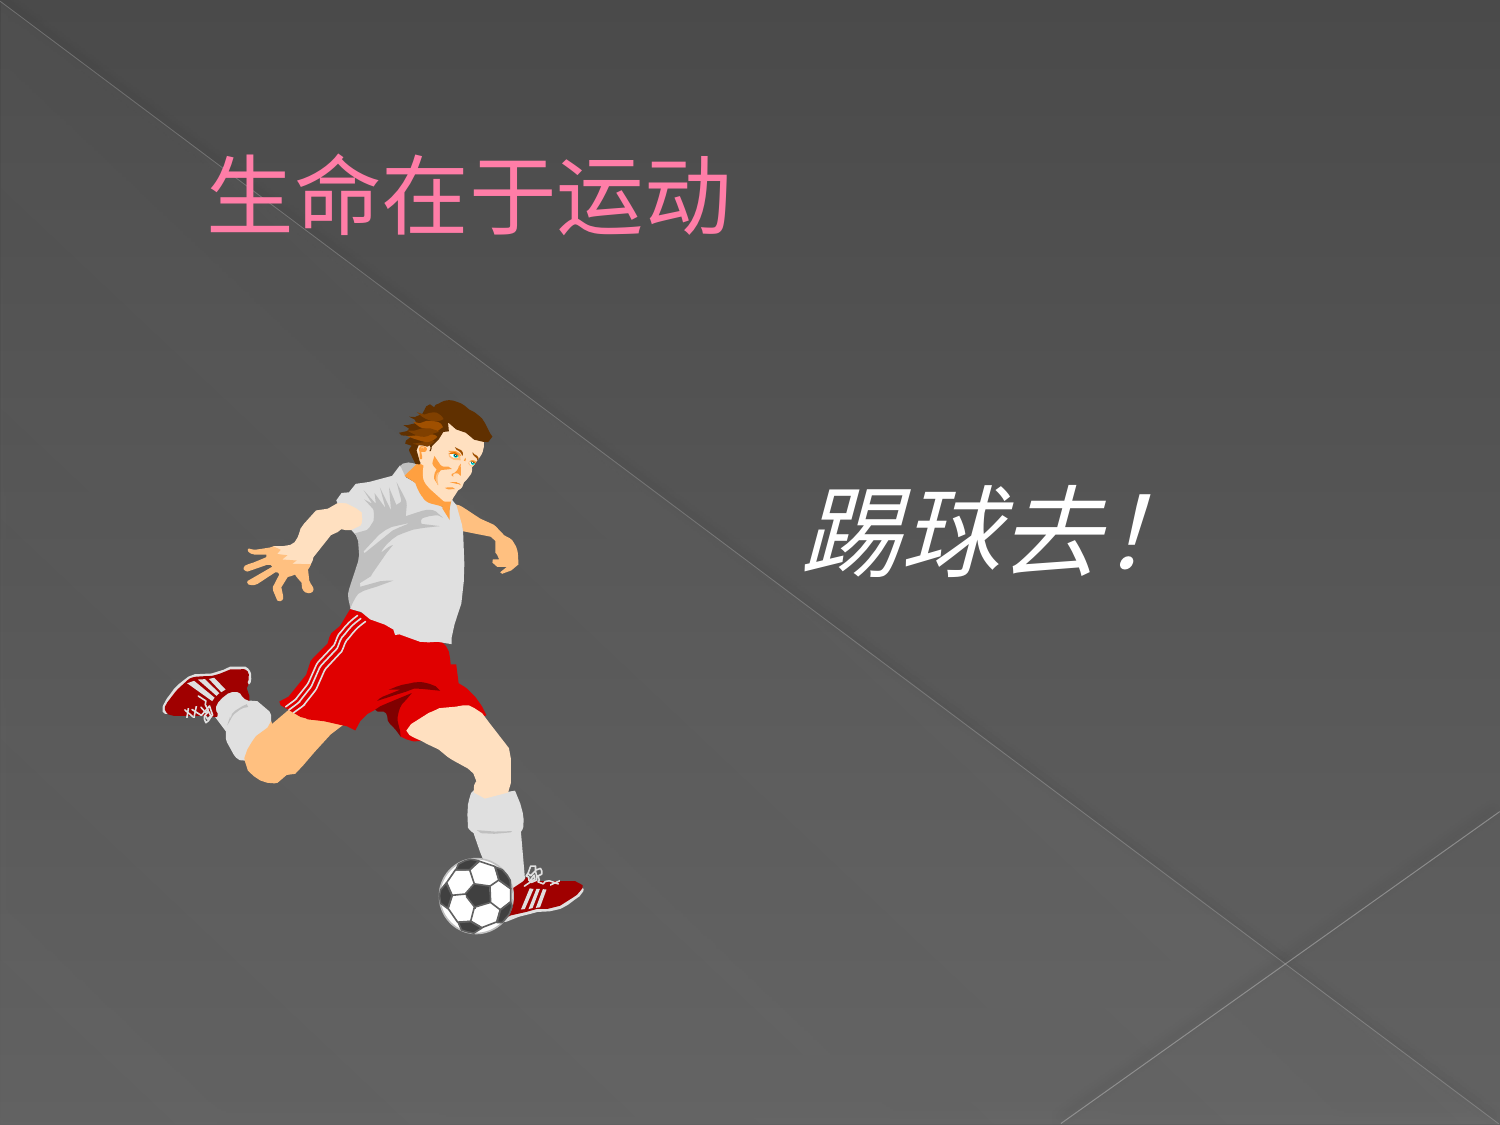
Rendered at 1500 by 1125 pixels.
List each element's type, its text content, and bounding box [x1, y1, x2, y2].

title 生命在于运动 [112, 99, 1388, 288]
list 踢球去！ [774, 462, 1400, 800]
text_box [162, 399, 584, 938]
